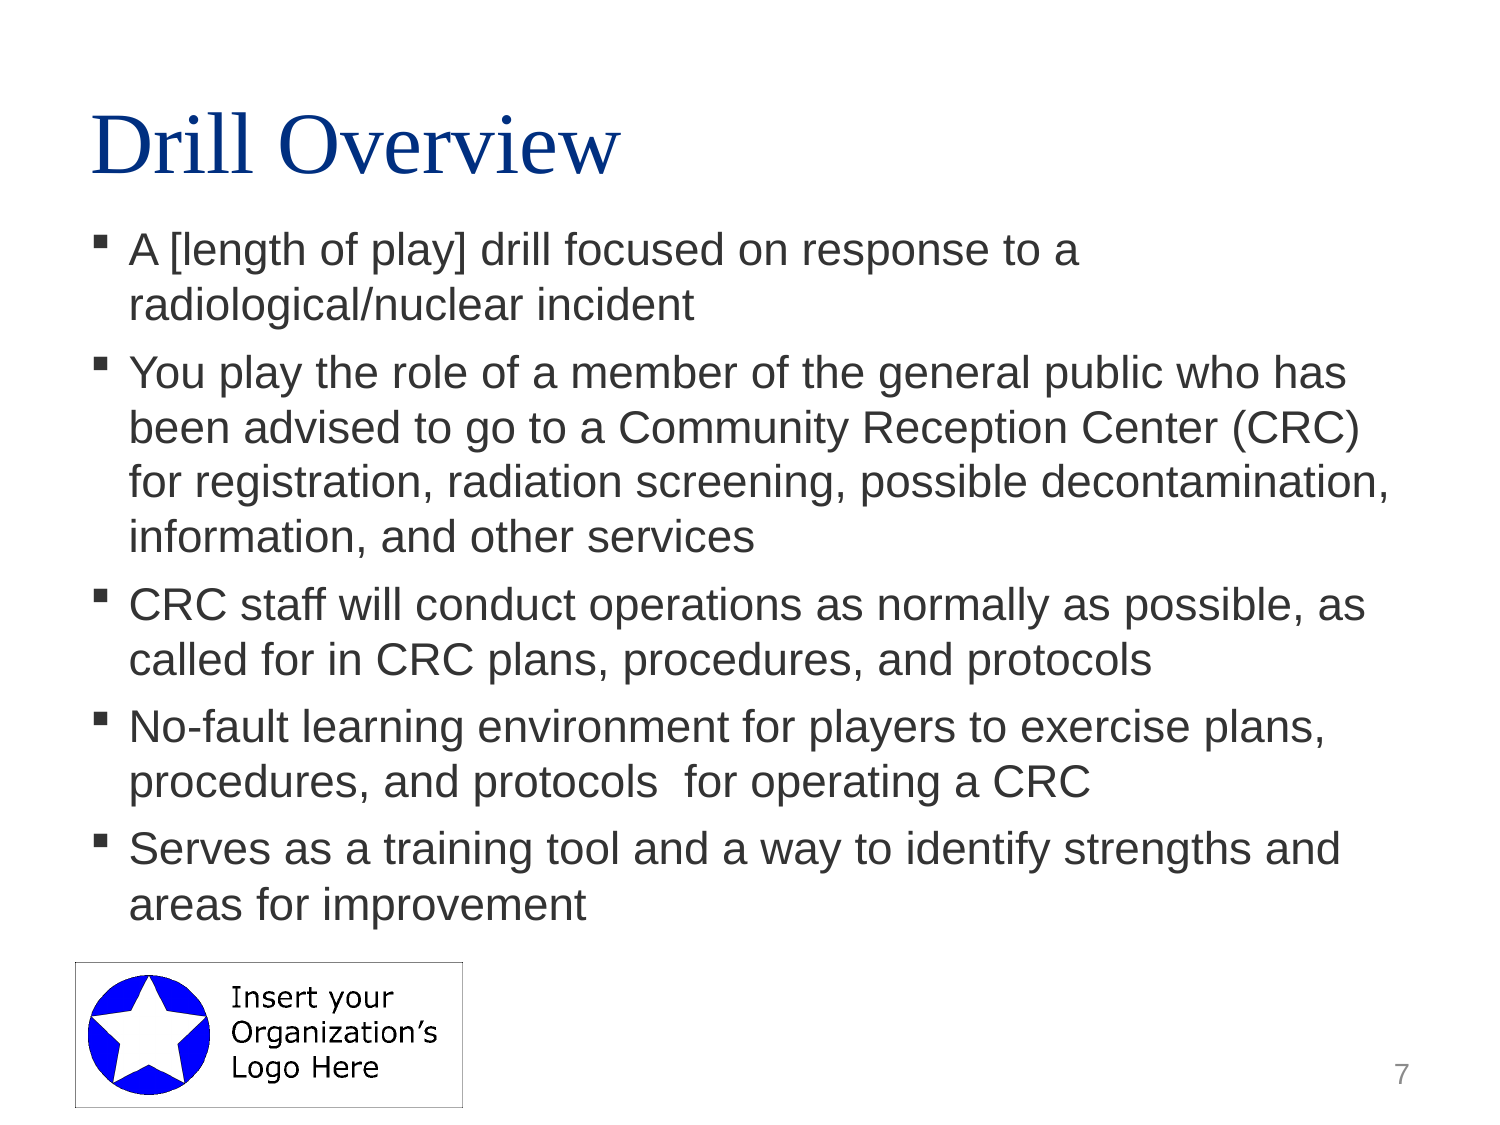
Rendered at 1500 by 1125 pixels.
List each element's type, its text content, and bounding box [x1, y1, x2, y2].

title Drill Overview [75, 45, 1425, 212]
picture [75, 962, 463, 1108]
slide_number 7 [1074, 1042, 1425, 1103]
list A [length of play] drill focused on response to a radiological/nuclear incident You play the role of a member of the general public who has been advised to go to a Community Reception Center (CRC) for registration, radiation screening, possible decontamination, information, and other services CRC staff will conduct operations as normally as possible, as called for in CRC plans, procedures, and protocols No-fault learning environment for players to exercise plans, procedures, and protocols for operating a CRC Serves as a training tool and a way to identify strengths and areas for improvement [75, 212, 1425, 955]
